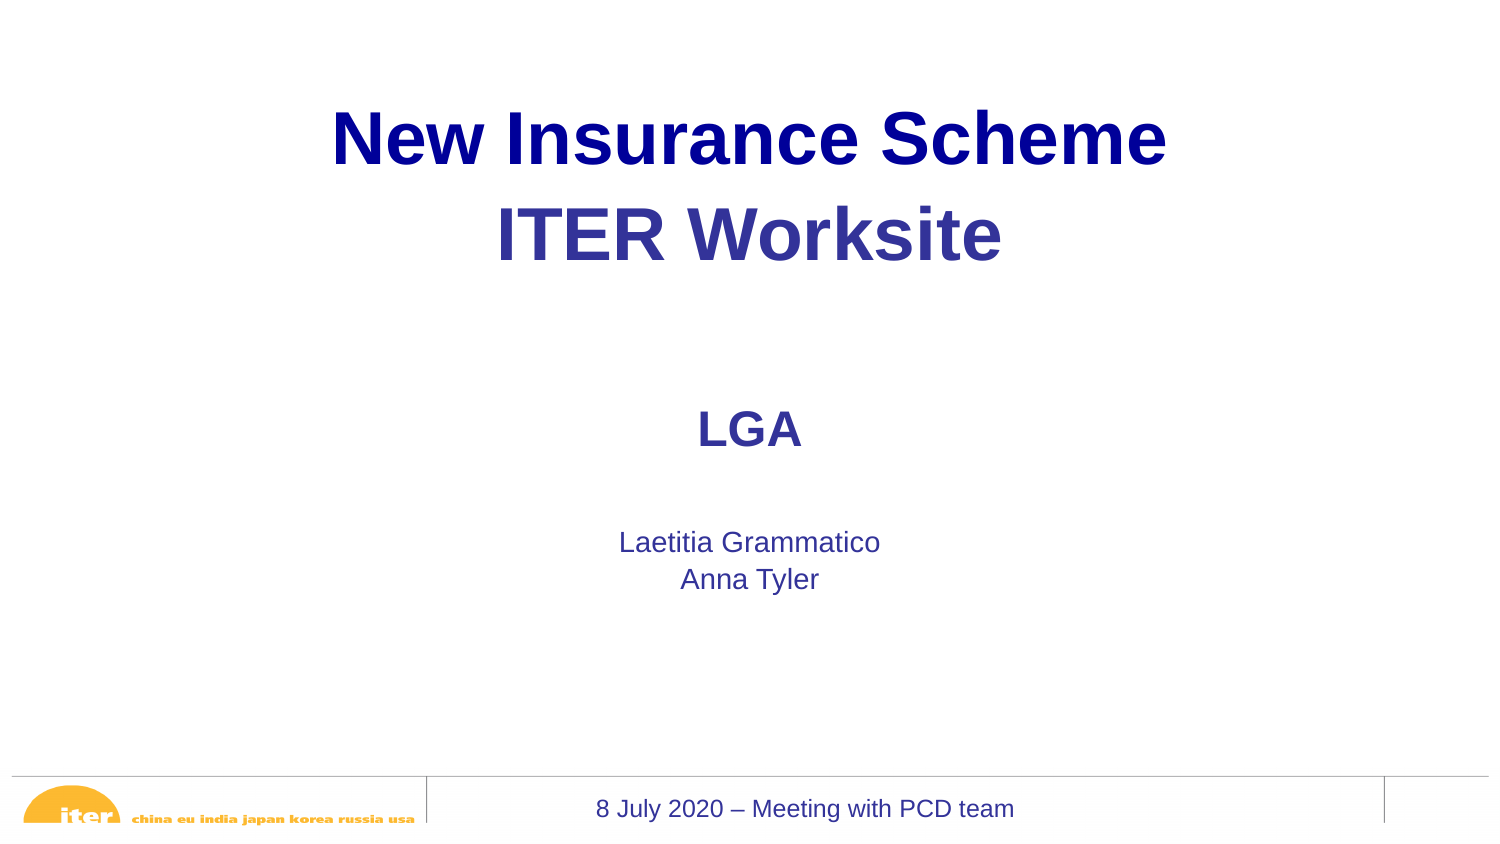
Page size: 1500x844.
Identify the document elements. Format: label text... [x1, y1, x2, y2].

picture [0, 767, 1500, 844]
list New Insurance Scheme ITER Worksite LGA Laetitia Grammatico Anna Tyler [76, 32, 1424, 741]
